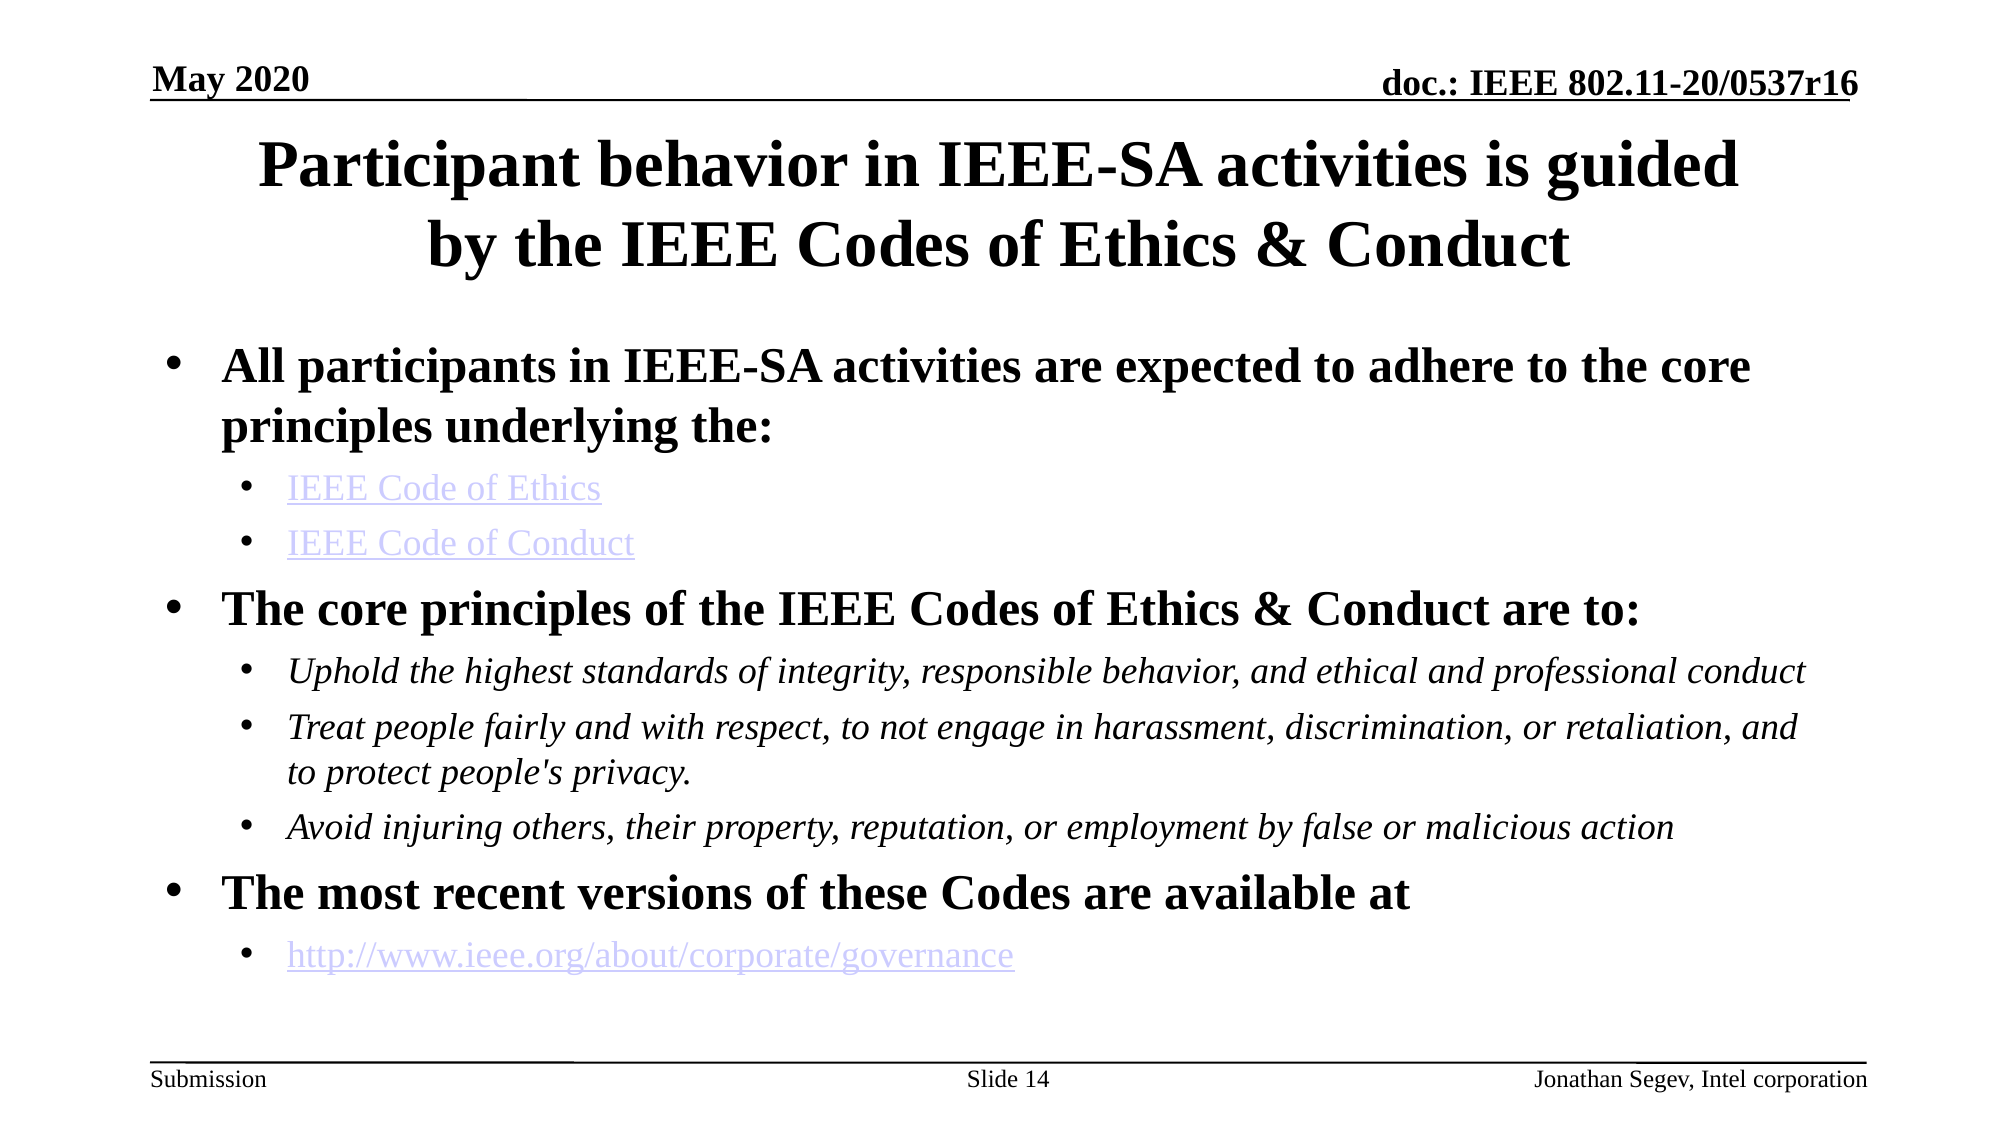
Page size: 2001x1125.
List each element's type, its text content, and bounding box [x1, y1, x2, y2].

slide_number Slide 14 [950, 1061, 1067, 1123]
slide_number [152, 54, 563, 100]
footer Jonathan Segev, Intel corporation [1171, 1061, 1869, 1093]
list All participants in IEEE-SA activities are expected to adhere to the core principles underlying the: IEEE Code of Ethics IEEE Code of Conduct The core principles of the IEEE Codes of Ethics & Conduct are to: Uphold the highest standards of integrity, responsible behavior, and ethical and professional conduct Treat people fairly and with respect, to not engage in harassment, discrimination, or retaliation, and to protect people's privacy. Avoid injuring others, their property, reputation, or employment by false or malicious action The most recent versions of these Codes are available at http://www.ieee.org/about/corporate/governance [149, 324, 1850, 1000]
title Participant behavior in IEEE-SA activities is guided by the IEEE Codes of Ethics & Conduct [149, 112, 1850, 288]
